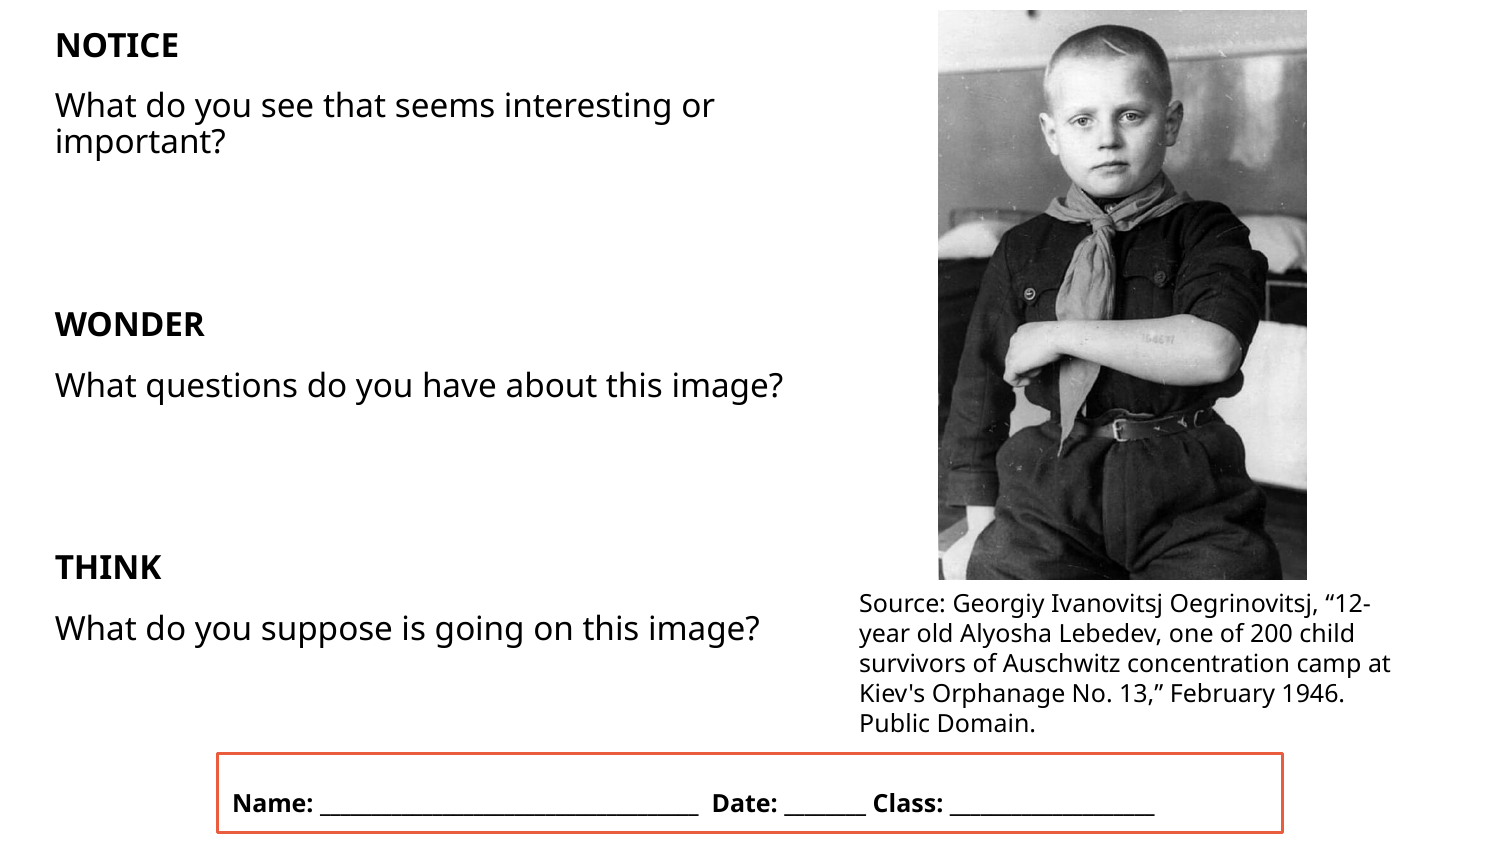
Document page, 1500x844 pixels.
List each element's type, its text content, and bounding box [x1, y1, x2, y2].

text_box Name: _____________________________________ Date: ________ Class: ____________________ [217, 753, 1283, 833]
picture [938, 10, 1308, 580]
text_box Source: Georgiy Ivanovitsj Oegrinovitsj, “12-year old Alyosha Lebedev, one of 200 child survivors of Auschwitz concentration camp at Kiev's Orphanage No. 13,” February 1946. Public Domain. [844, 572, 1430, 752]
list NOTICE What do you see that seems interesting or important? WONDER What questions do you have about this image? THINK What do you suppose is going on this image? [43, 22, 821, 808]
